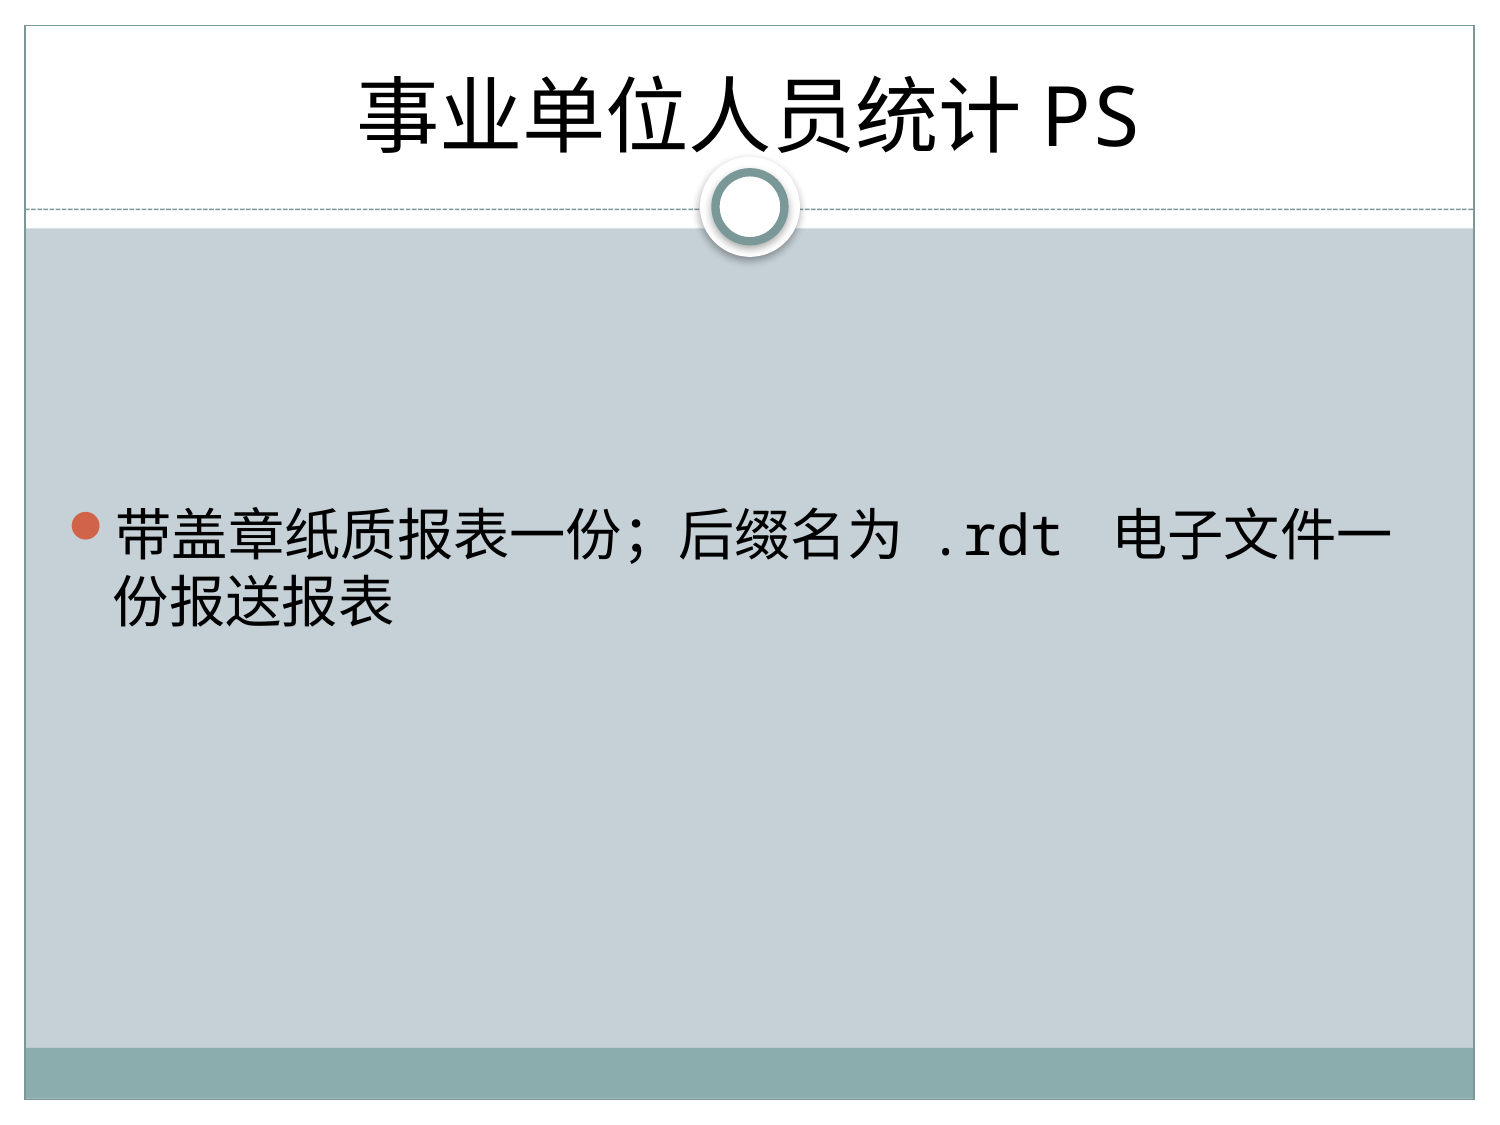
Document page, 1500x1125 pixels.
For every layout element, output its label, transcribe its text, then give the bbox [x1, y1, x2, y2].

list 带盖章纸质报表一份；后缀名为 .rdt 电子文件一份报送报表 [53, 491, 1449, 1125]
